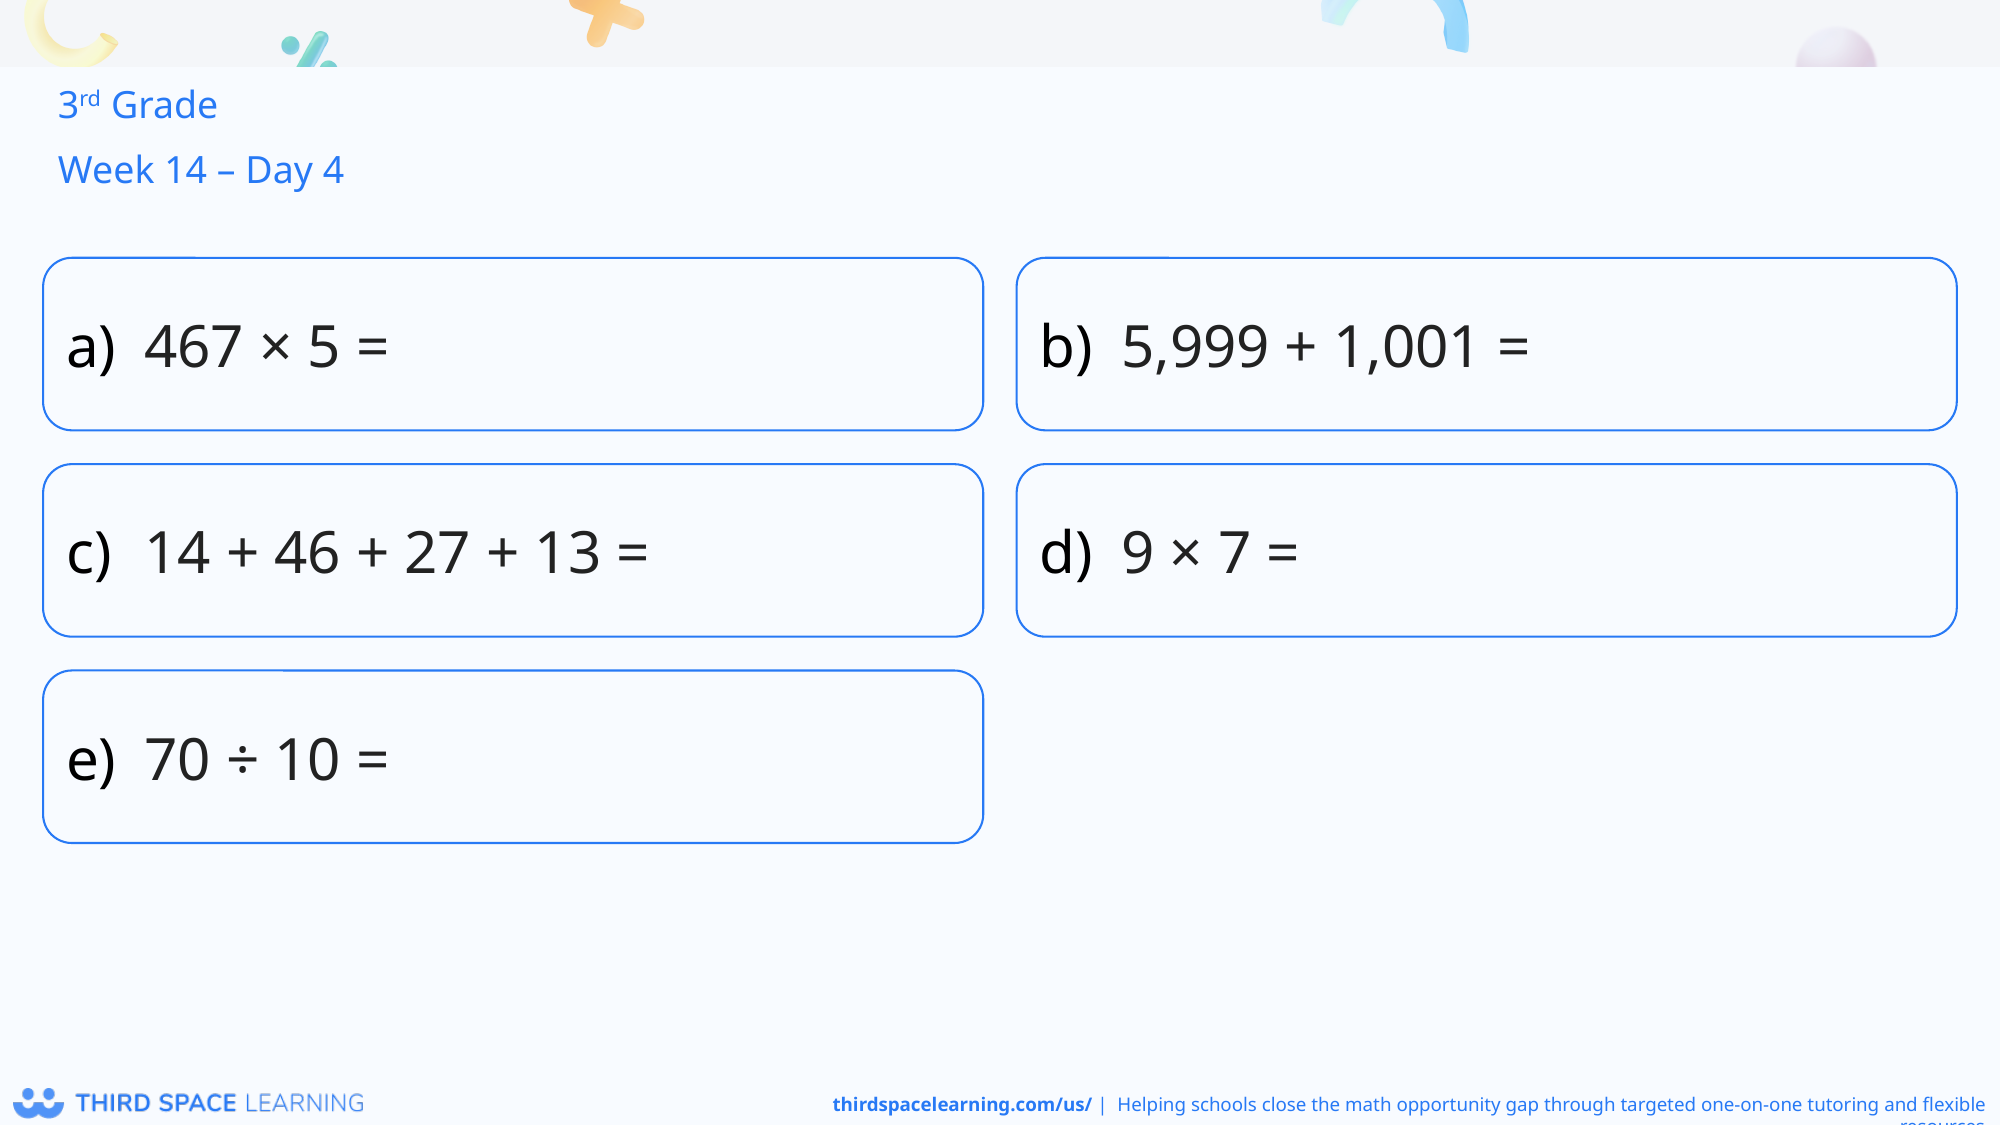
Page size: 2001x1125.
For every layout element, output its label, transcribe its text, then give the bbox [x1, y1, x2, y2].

picture [0, 0, 2000, 67]
list 9 × 7 = [1106, 478, 1939, 623]
list 14 + 46 + 27 + 13 = [129, 478, 962, 623]
text_box 3rd Grade Week 14 – Day 4 [43, 73, 509, 212]
list 467 × 5 = [129, 272, 962, 416]
list 5,999 + 1,001 = [1106, 272, 1939, 416]
picture [13, 1088, 365, 1119]
list 70 ÷ 10 = [129, 684, 962, 829]
